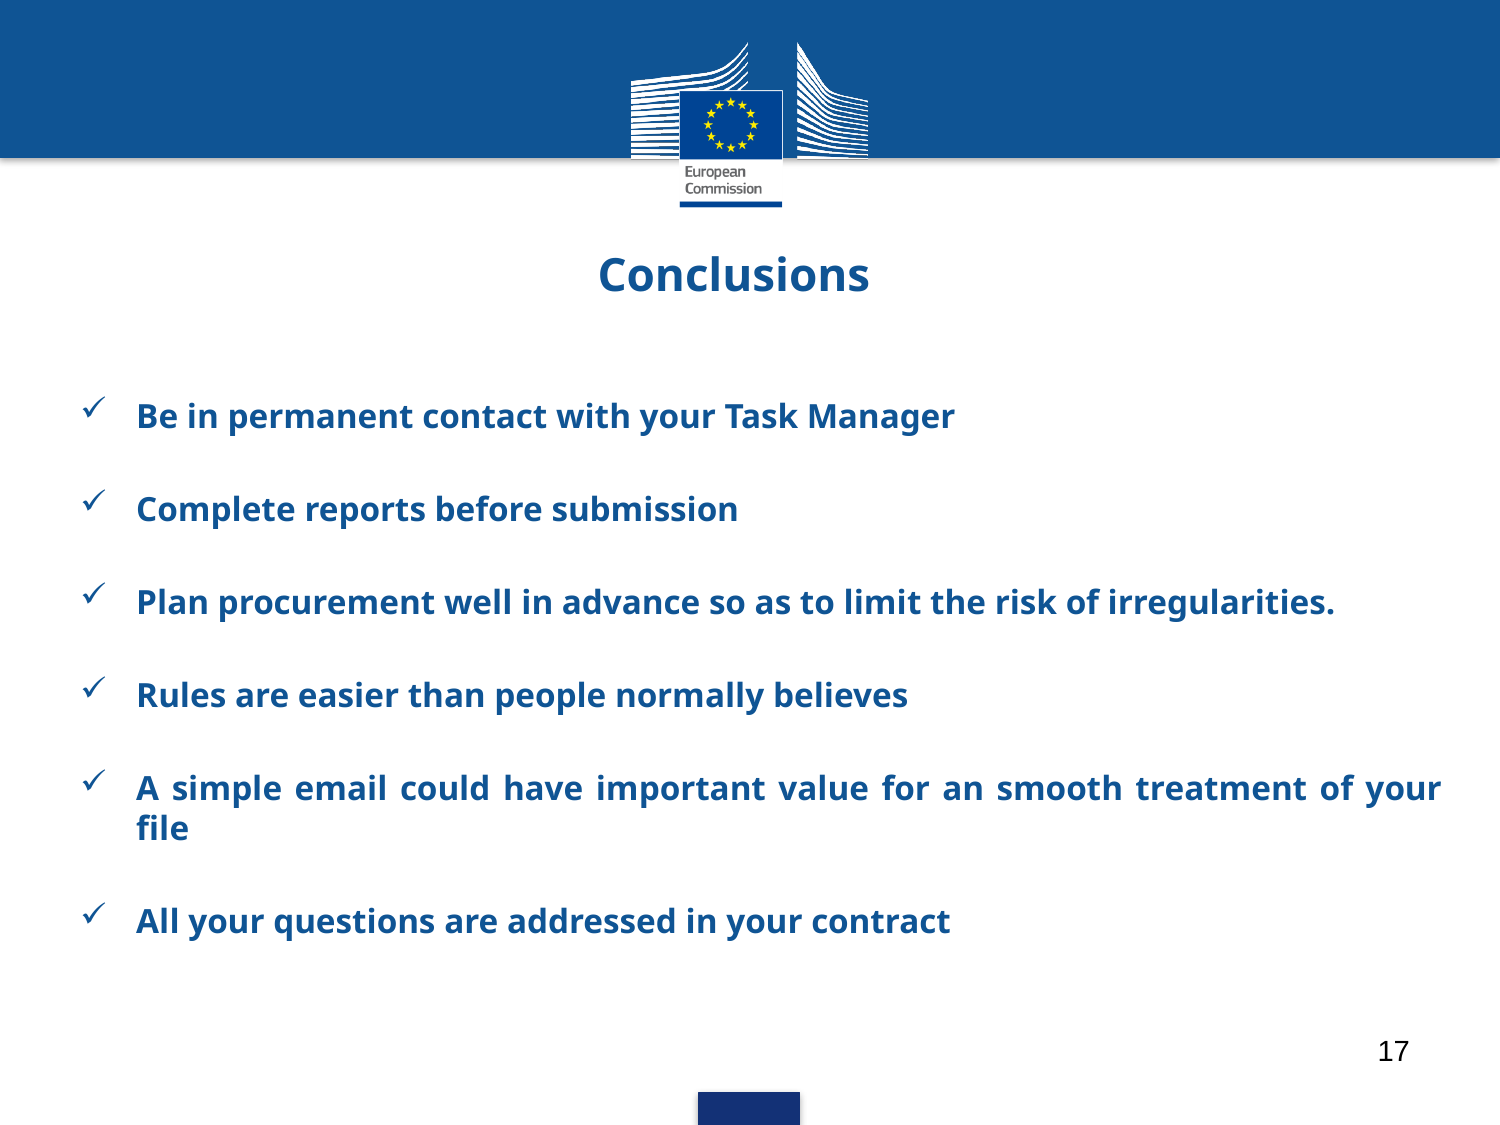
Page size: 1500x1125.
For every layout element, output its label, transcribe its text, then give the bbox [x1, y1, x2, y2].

list Be in permanent contact with your Task Manager Complete reports before submission Plan procurement well in advance so as to limit the risk of irregularities. Rules are easier than people normally believes A simple email could have important value for an smooth treatment of your file All your questions are addressed in your contract [64, 337, 1459, 1059]
picture [631, 42, 868, 208]
title Conclusions [64, 219, 1416, 327]
slide_number 17 [1074, 1024, 1425, 1103]
